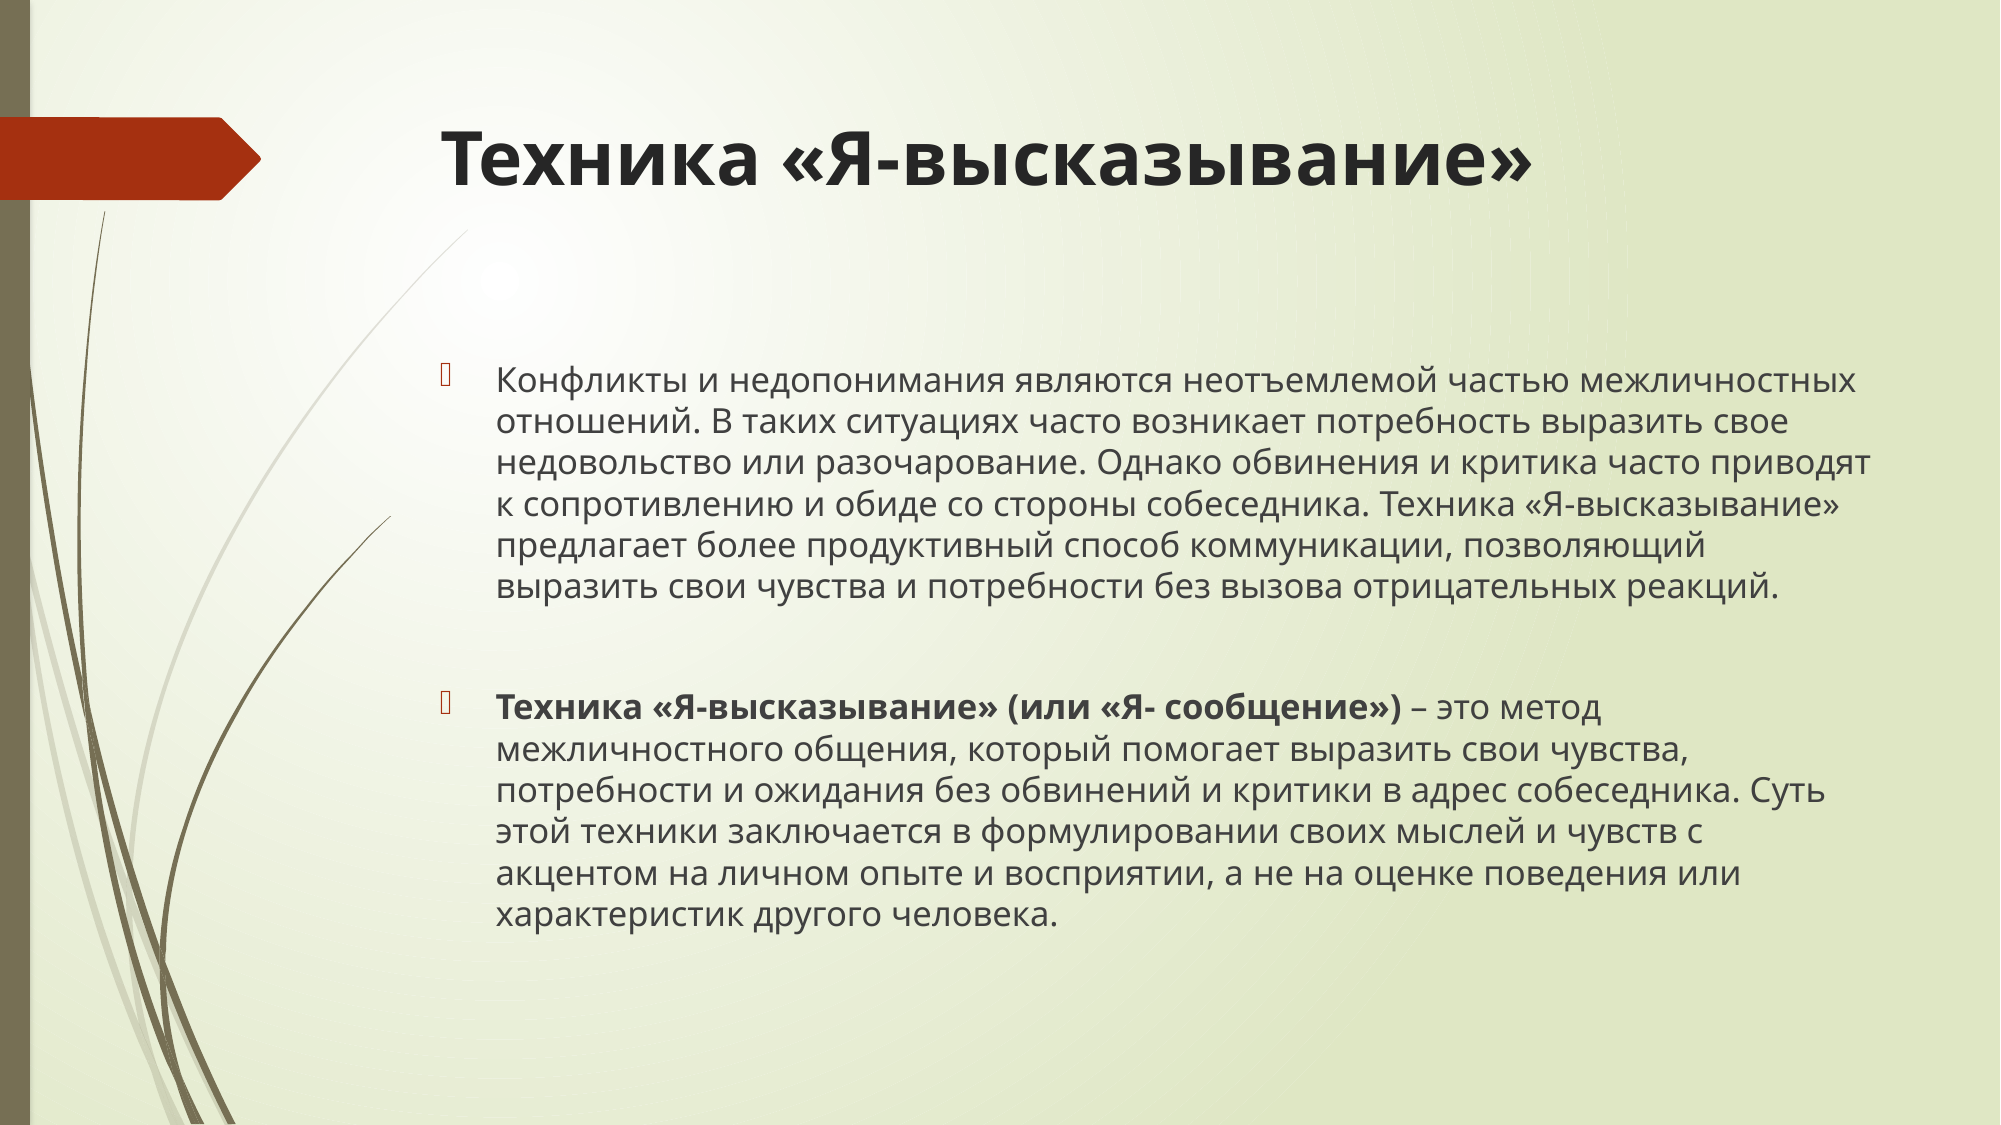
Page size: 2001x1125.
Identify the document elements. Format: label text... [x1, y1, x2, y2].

title Техника «Я-высказывание» [425, 102, 1888, 313]
list Конфликты и недопонимания являются неотъемлемой частью межличностных отношений. В таких ситуациях часто возникает потребность выразить свое недовольство или разочарование. Однако обвинения и критика часто приводят к сопротивлению и обиде со стороны собеседника. Техника «Я-высказывание» предлагает более продуктивный способ коммуникации, позволяющий выразить свои чувства и потребности без вызова отрицательных реакций. Техника «Я-высказывание» (или «Я- сообщение») – это метод межличностного общения, который помогает выразить свои чувства, потребности и ожидания без обвинений и критики в адрес собеседника. Суть этой техники заключается в формулировании своих мыслей и чувств с акцентом на личном опыте и восприятии, а не на оценке поведения или характеристик другого человека. [424, 350, 1888, 970]
